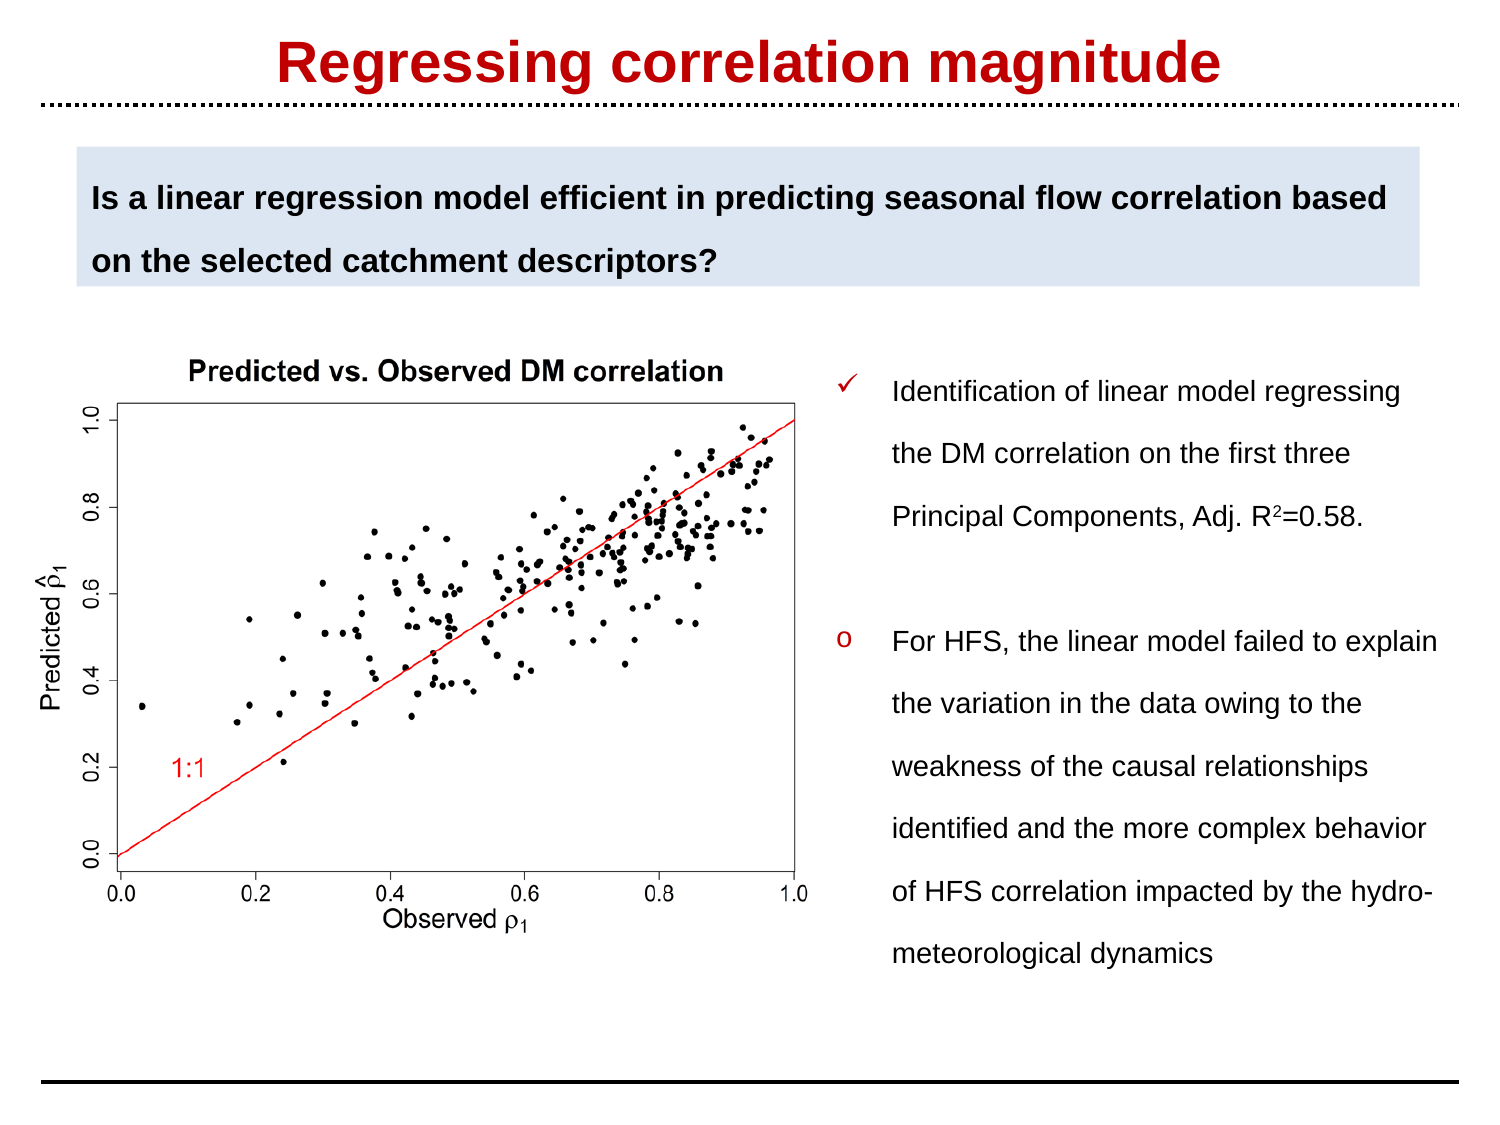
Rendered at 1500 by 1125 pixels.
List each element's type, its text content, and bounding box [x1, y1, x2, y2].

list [29, 337, 826, 953]
text_box Identification of linear model regressing the DM correlation on the first three Principal Components, Adj. R2=0.58. For HFS, the linear model failed to explain the variation in the data owing to the weakness of the causal relationships identified and the more complex behavior of HFS correlation impacted by the hydro-meteorological dynamics [820, 337, 1459, 977]
title Regressing correlation magnitude [0, 0, 1500, 120]
text_box Is a linear regression model efficient in predicting seasonal flow correlation based on the selected catchment descriptors? [76, 146, 1420, 287]
